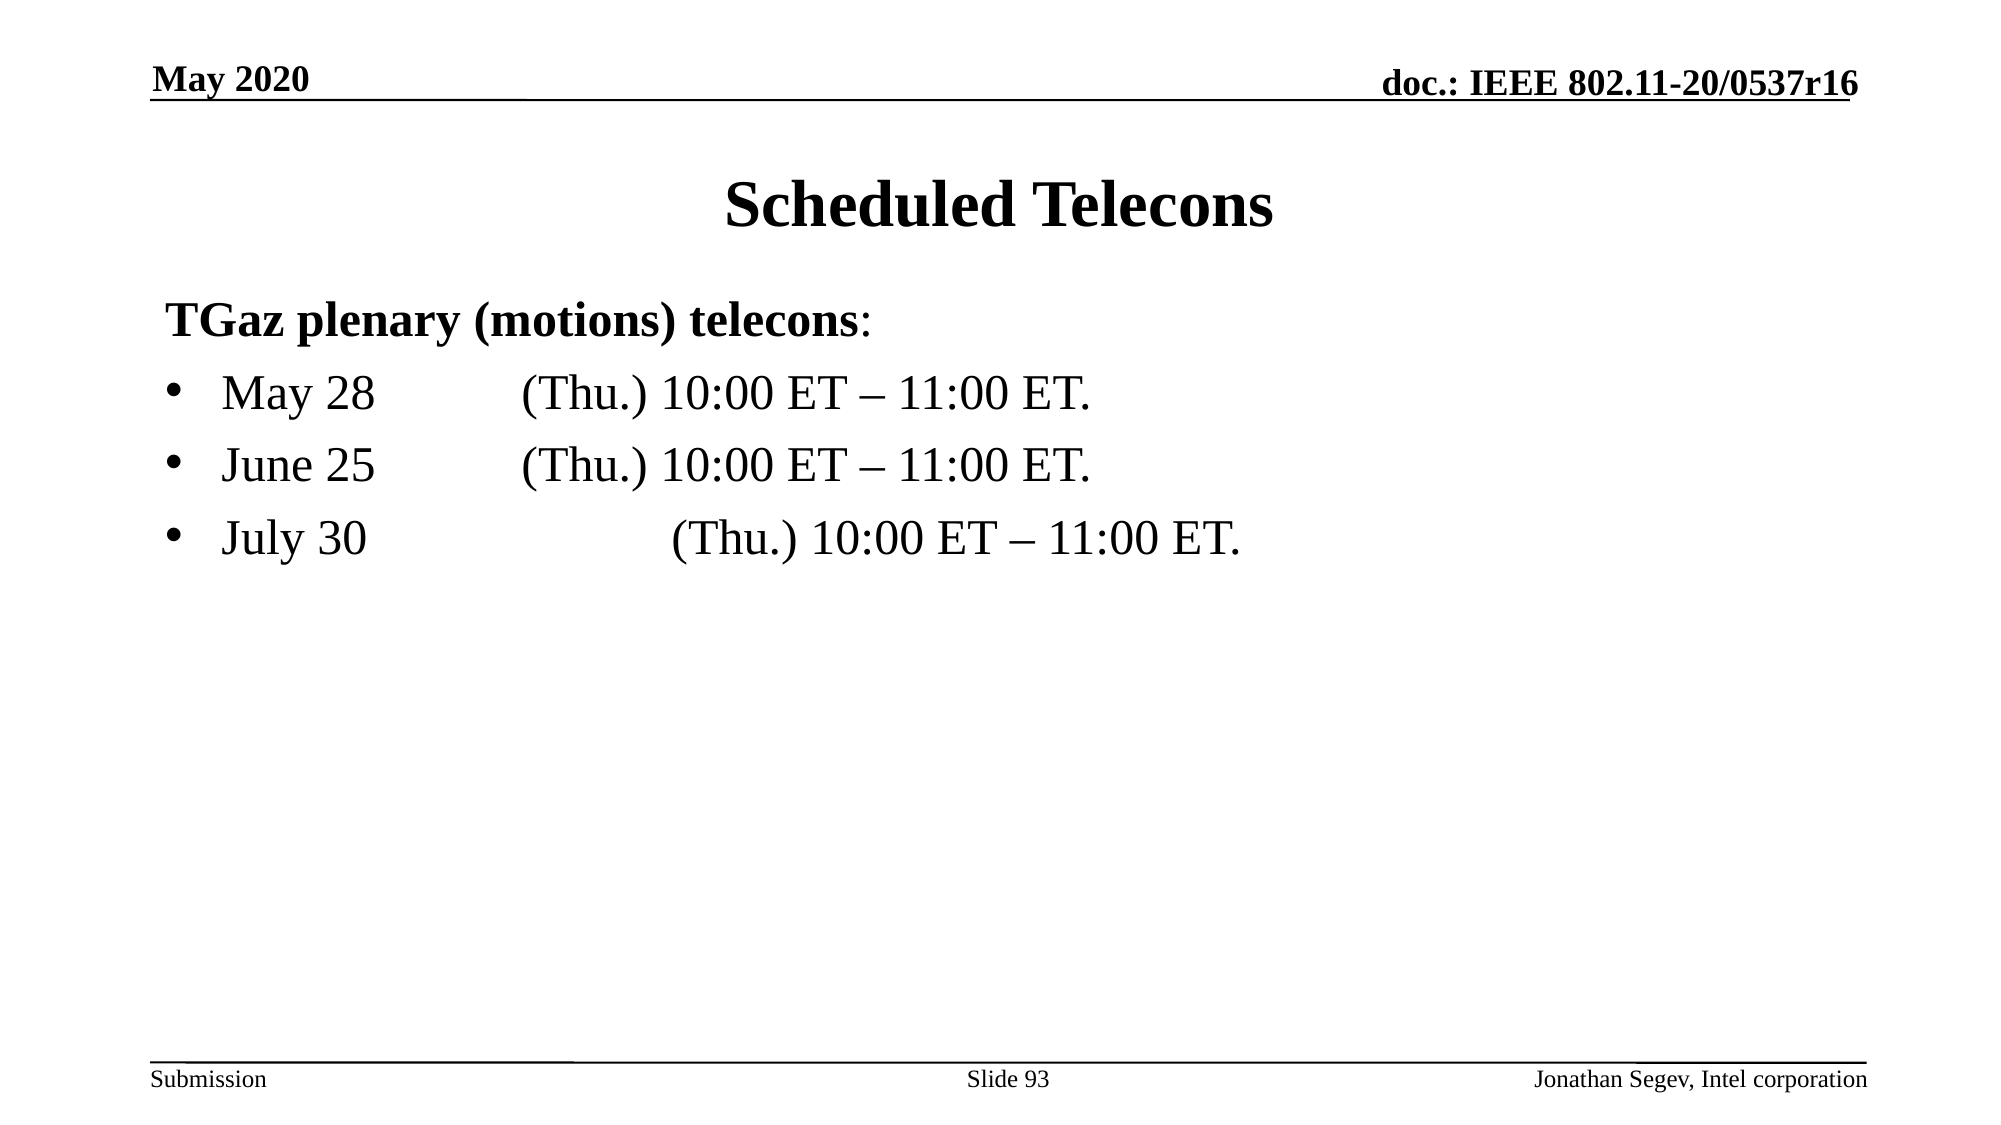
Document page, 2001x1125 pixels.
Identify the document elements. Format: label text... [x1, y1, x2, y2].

slide_number Slide 93 [950, 1061, 1067, 1123]
title Scheduled Telecons [149, 112, 1850, 278]
list TGaz plenary (motions) telecons: May 28 (Thu.) 10:00 ET – 11:00 ET. June 25 (Thu.) 10:00 ET – 11:00 ET. July 30 (Thu.) 10:00 ET – 11:00 ET. [149, 278, 1850, 670]
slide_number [152, 54, 563, 100]
footer Jonathan Segev, Intel corporation [1171, 1061, 1869, 1093]
